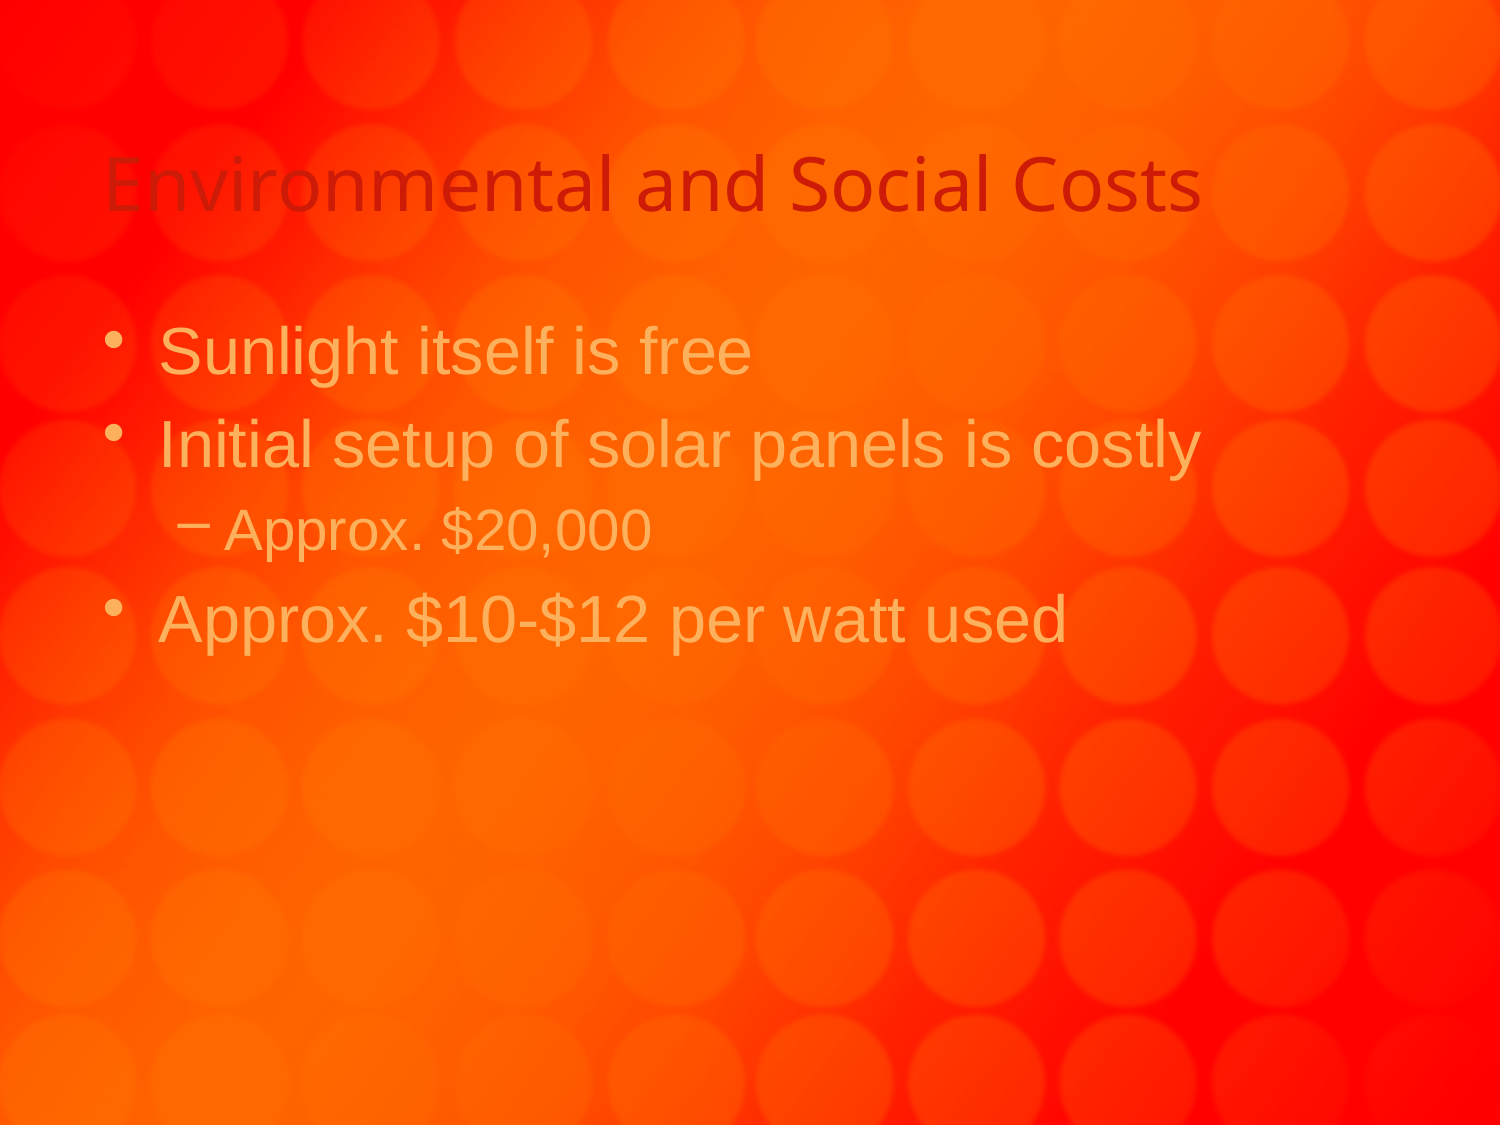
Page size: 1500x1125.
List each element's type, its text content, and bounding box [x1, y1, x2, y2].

list Sunlight itself is free Initial setup of solar panels is costly Approx. $20,000 Approx. $10-$12 per watt used [87, 299, 1401, 976]
picture [0, 0, 1500, 1125]
title Environmental and Social Costs [87, 99, 1401, 263]
